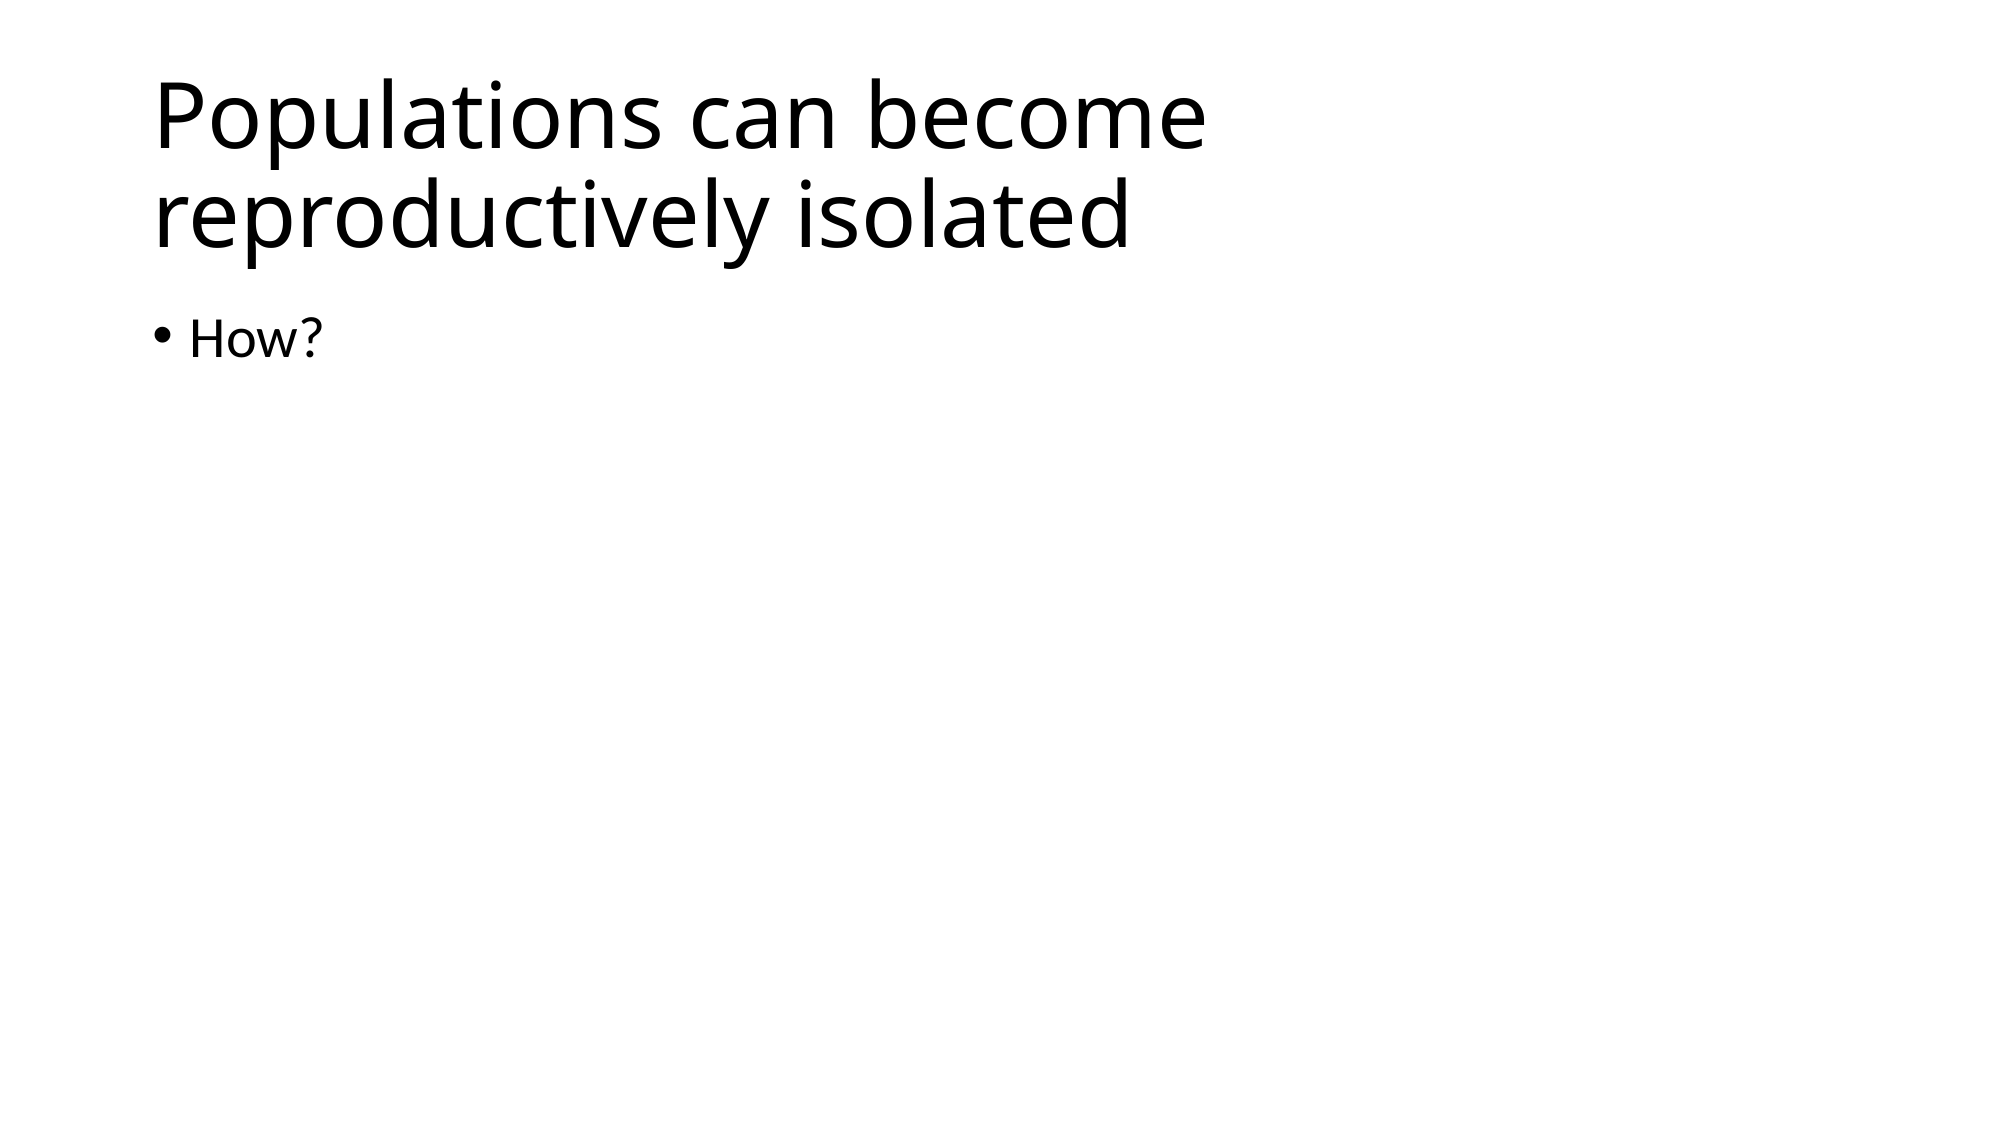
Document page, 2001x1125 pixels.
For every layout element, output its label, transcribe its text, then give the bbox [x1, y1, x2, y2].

title Populations can become reproductively isolated [137, 59, 1863, 278]
list How? [137, 299, 1863, 1014]
